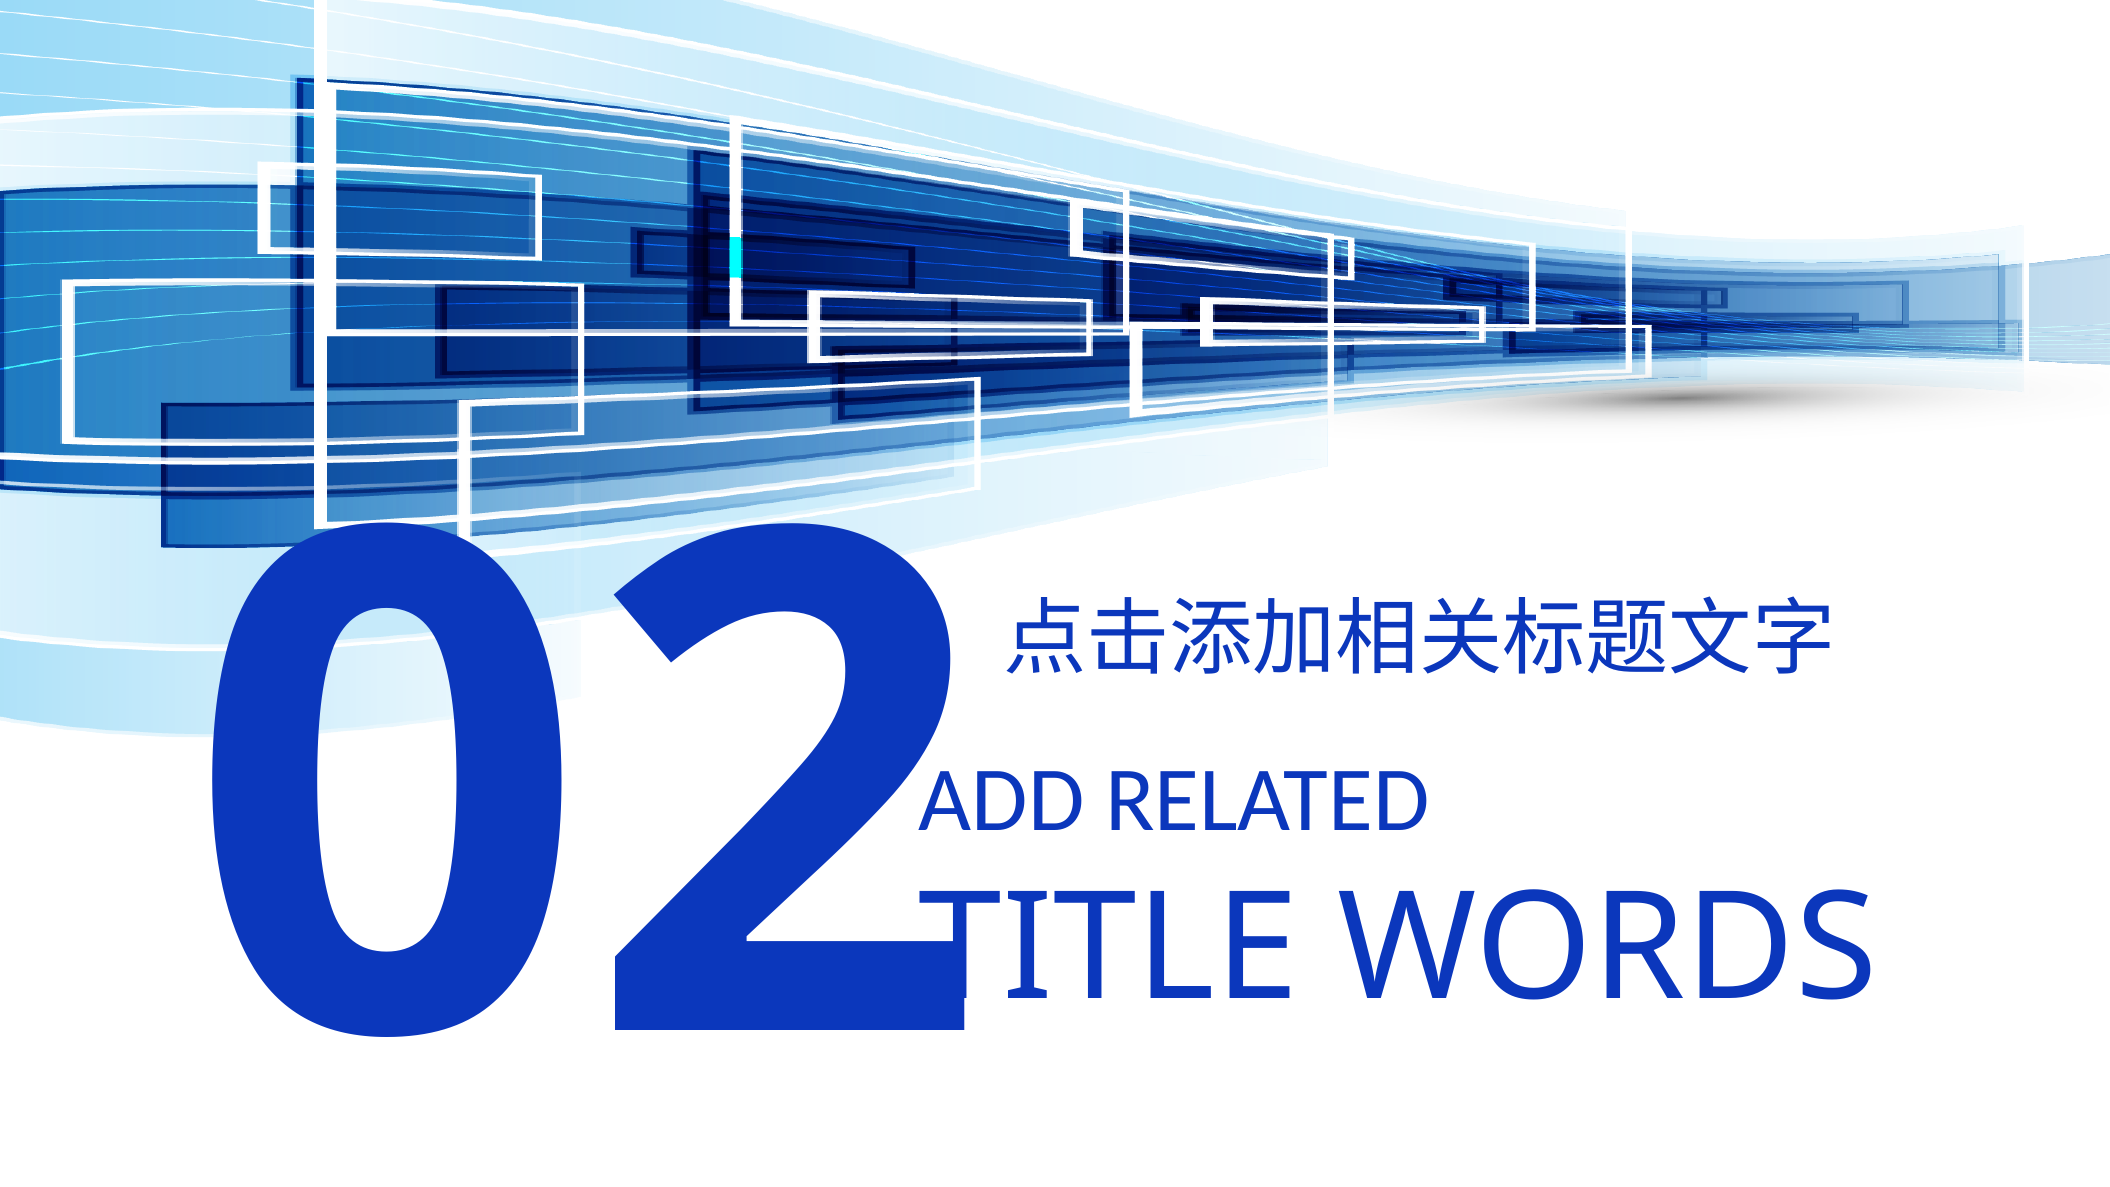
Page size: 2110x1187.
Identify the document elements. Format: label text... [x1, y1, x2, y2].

picture [0, 0, 2110, 854]
text_box 02 [143, 854, 1033, 1178]
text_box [983, 576, 1856, 1040]
